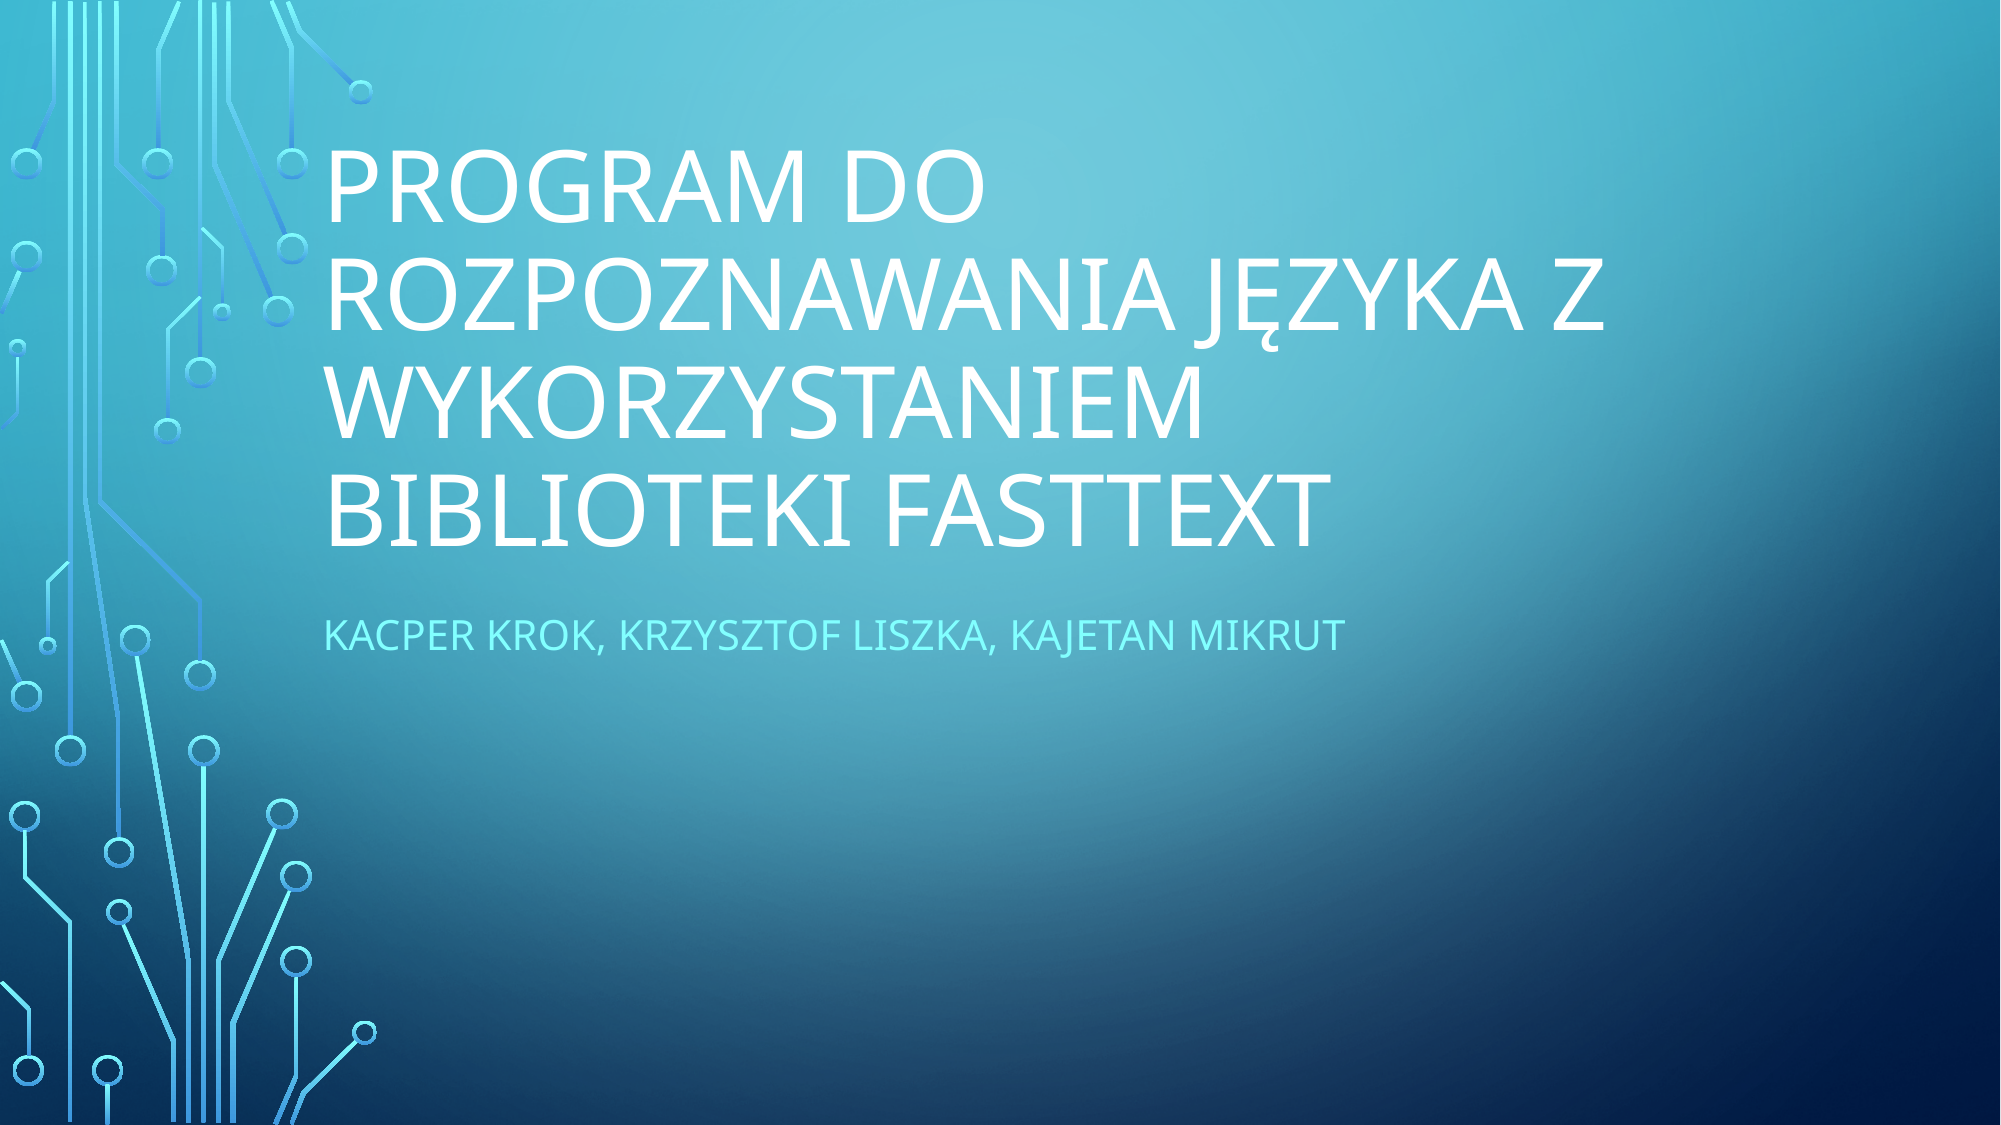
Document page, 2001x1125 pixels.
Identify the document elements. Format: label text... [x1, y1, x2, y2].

title Program do rozpoznawania języka z wykorzystaniem biblioteki fasttext [307, 184, 1750, 576]
subtitle Kacper krok, Krzysztof Liszka, Kajetan Mikrut [307, 590, 1750, 863]
